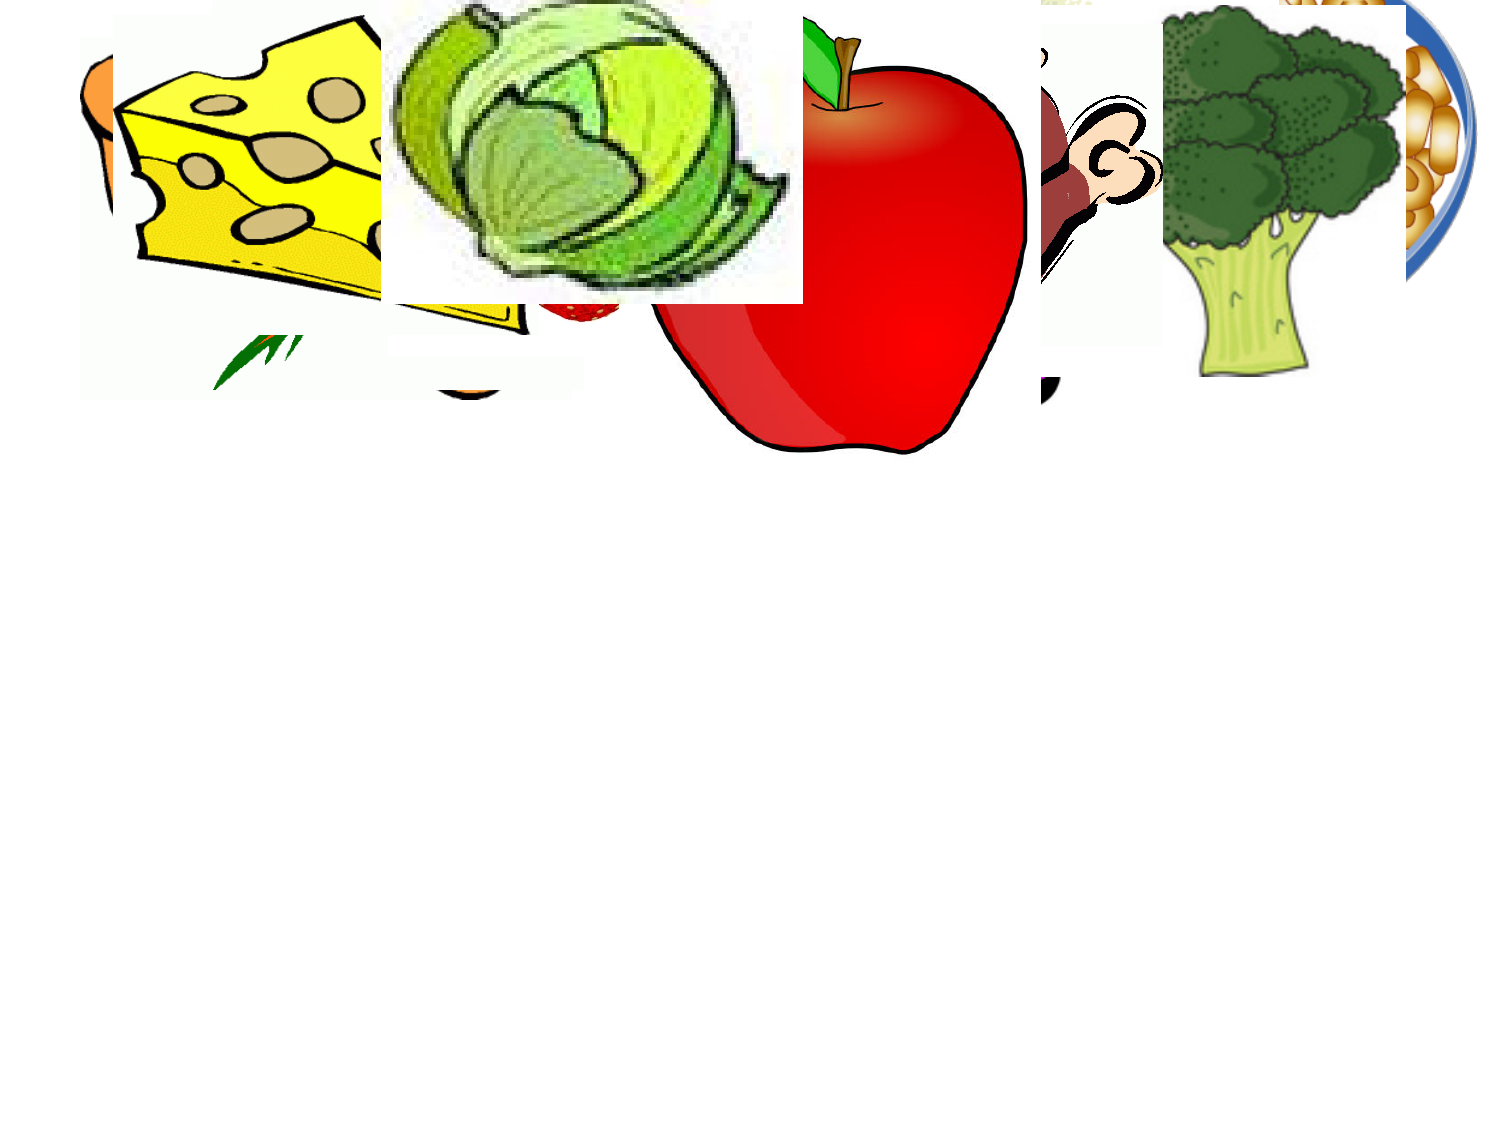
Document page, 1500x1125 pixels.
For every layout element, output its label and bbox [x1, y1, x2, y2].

picture [79, 0, 1478, 471]
